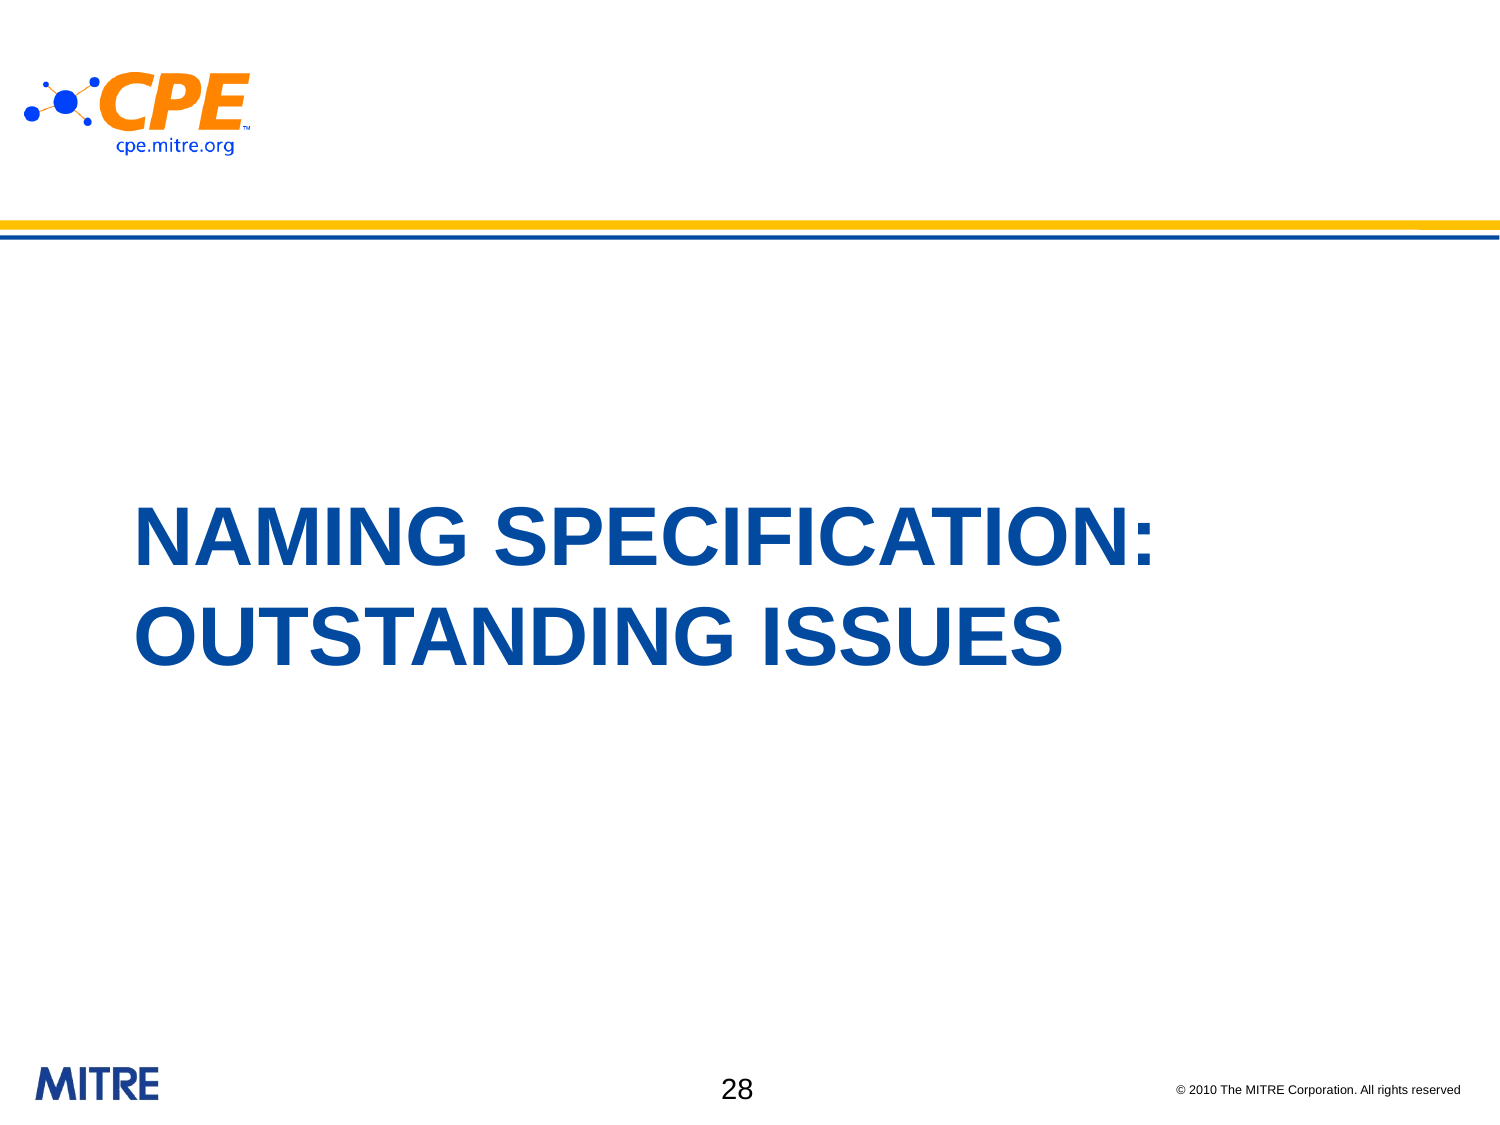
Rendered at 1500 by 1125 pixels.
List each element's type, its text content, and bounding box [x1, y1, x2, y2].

slide_number 28 [562, 1062, 913, 1113]
picture [24, 72, 250, 156]
picture [30, 1064, 163, 1106]
title Naming specification: Outstanding issues [118, 474, 1394, 699]
